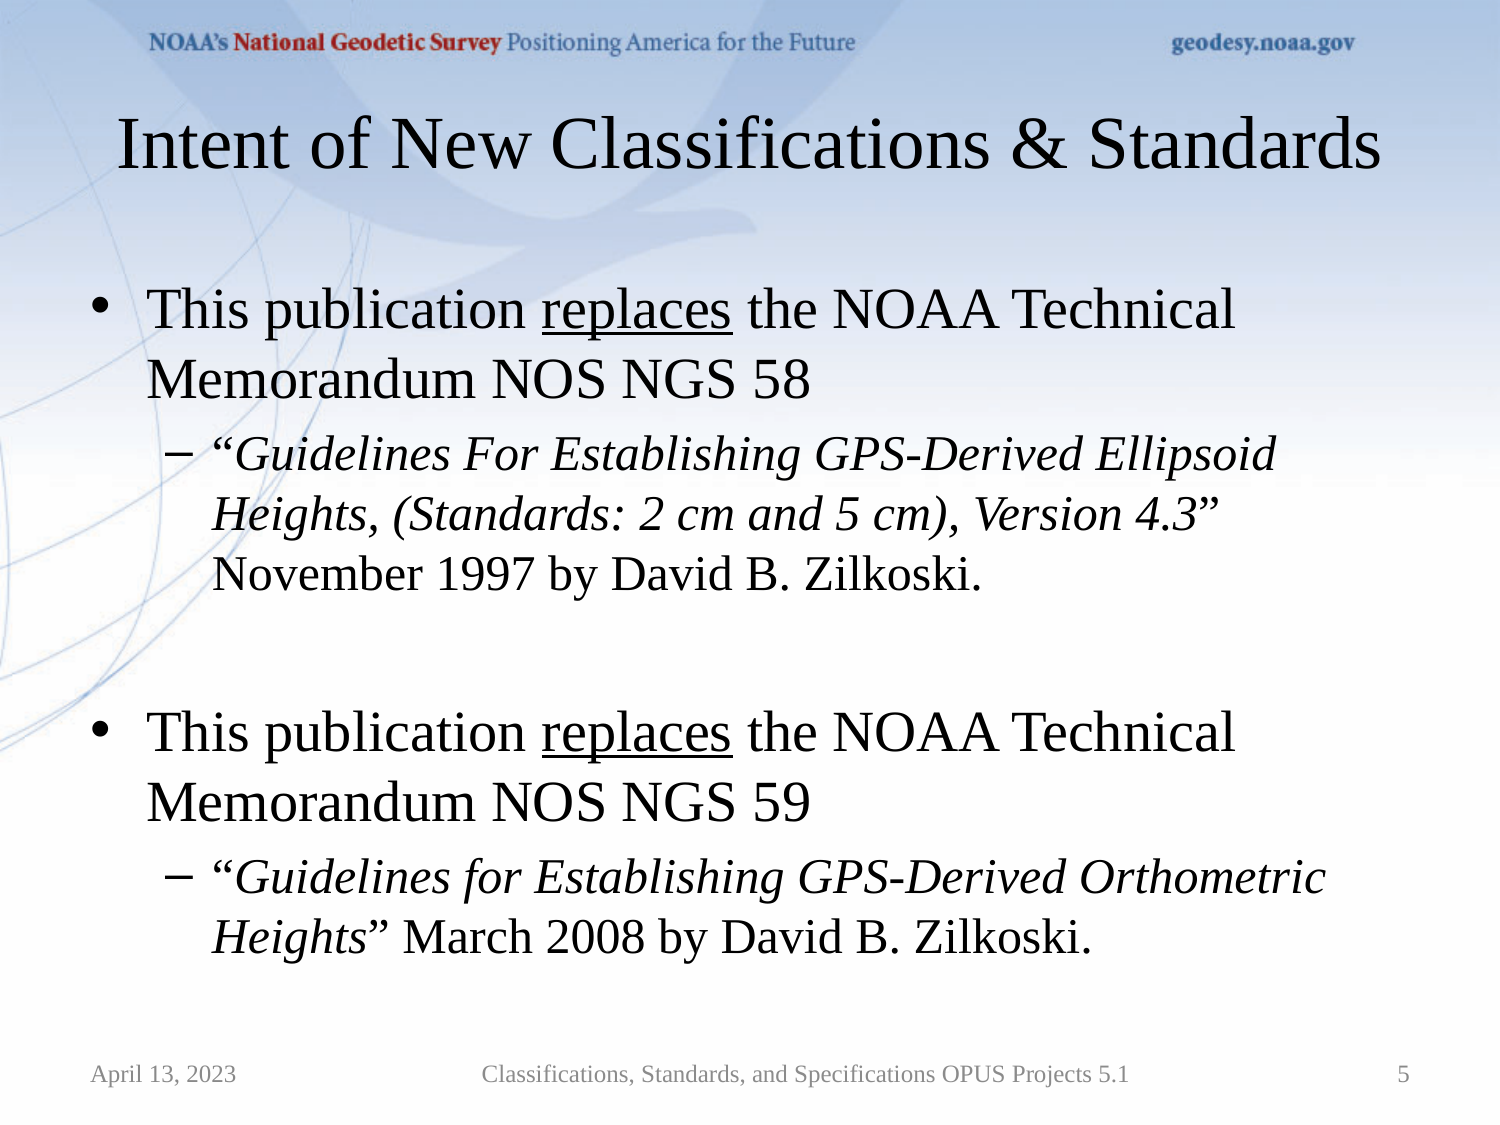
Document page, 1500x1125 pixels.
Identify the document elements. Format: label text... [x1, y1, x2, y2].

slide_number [75, 1042, 286, 1103]
list This publication replaces the NOAA Technical Memorandum NOS NGS 58 “Guidelines For Establishing GPS-Derived Ellipsoid Heights, (Standards: 2 cm and 5 cm), Version 4.3” November 1997 by David B. Zilkoski. This publication replaces the NOAA Technical Memorandum NOS NGS 59 “Guidelines for Establishing GPS-Derived Orthometric Heights” March 2008 by David B. Zilkoski. [75, 262, 1425, 1005]
footer Classifications, Standards, and Specifications OPUS Projects 5.1 [345, 1042, 1267, 1103]
title Intent of New Classifications & Standards [75, 45, 1425, 233]
slide_number 5 [1307, 1042, 1425, 1103]
picture [0, 0, 1500, 1125]
